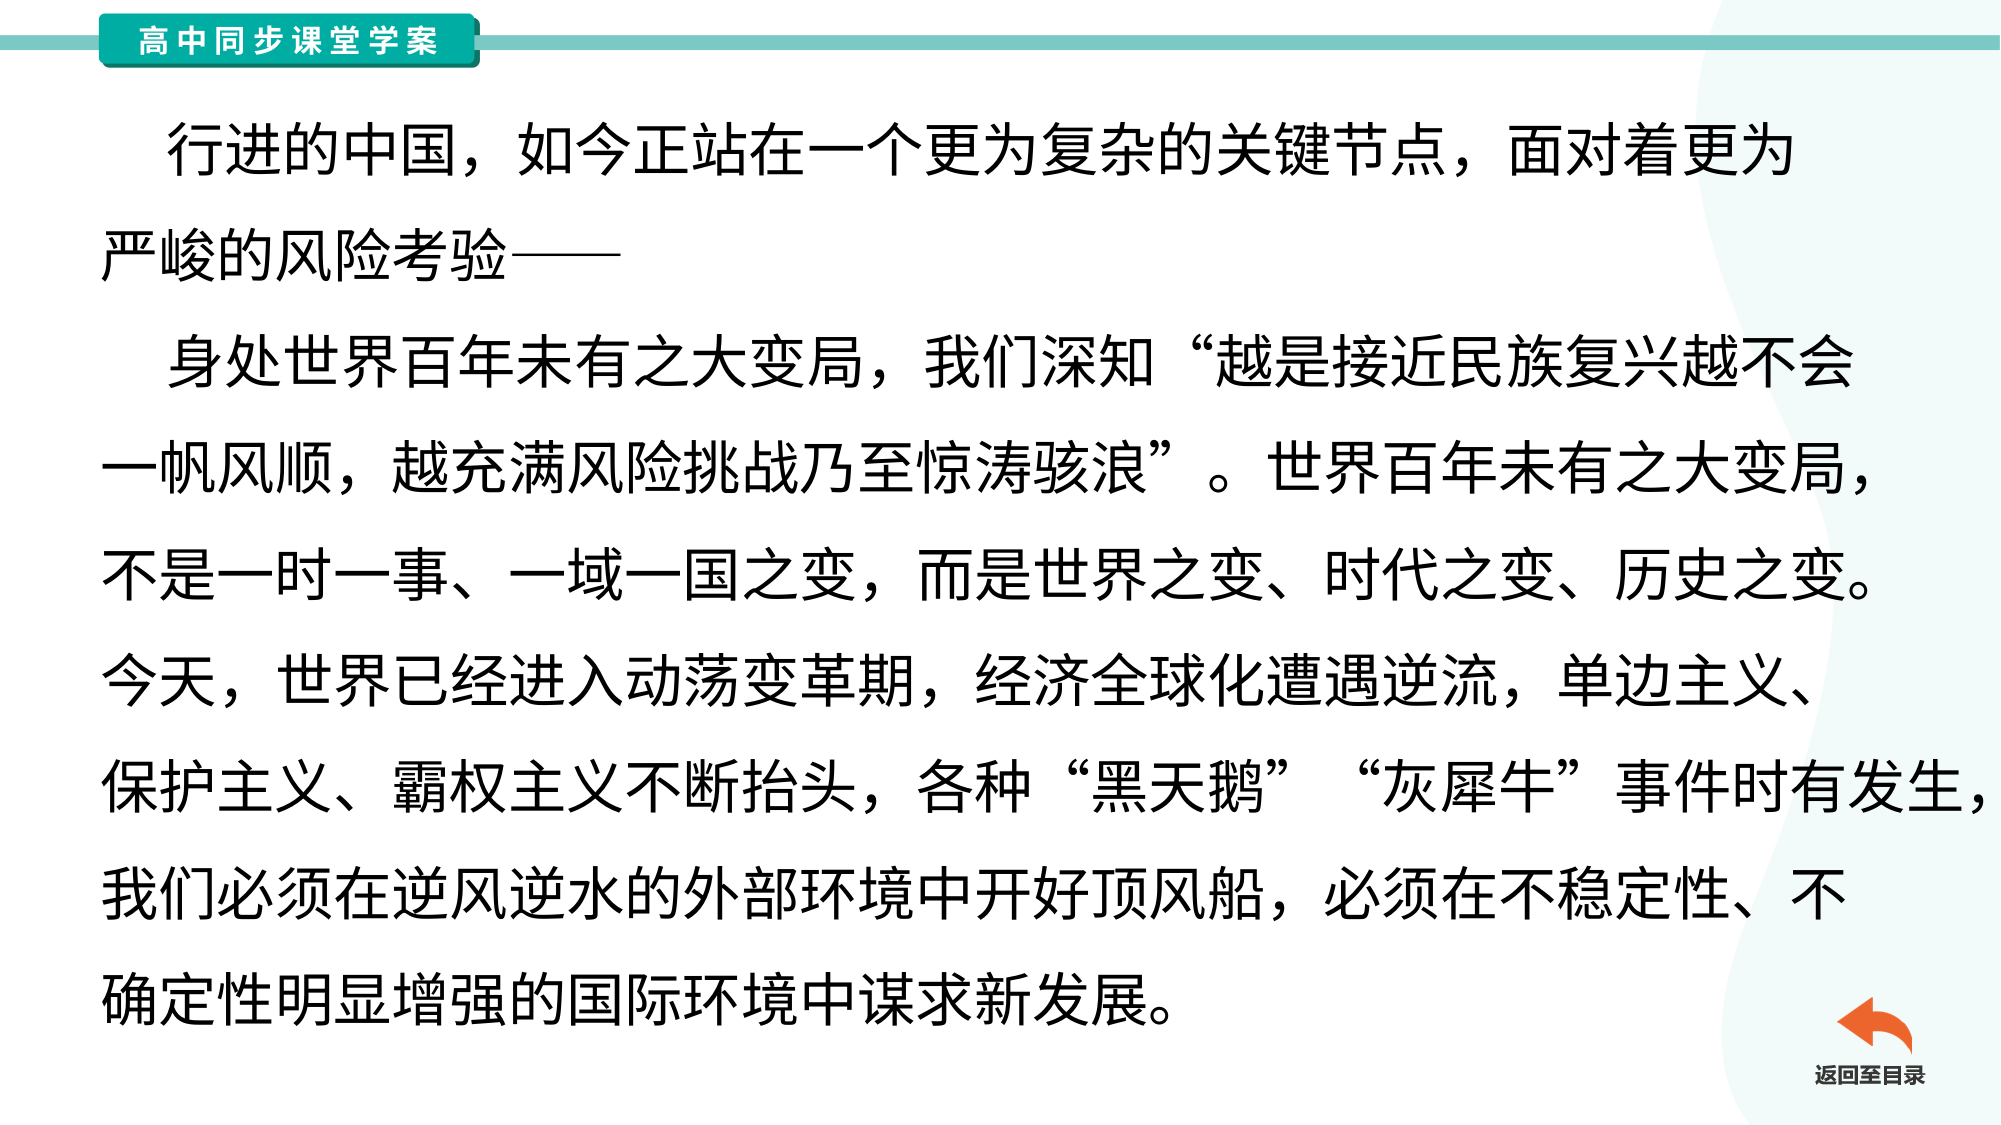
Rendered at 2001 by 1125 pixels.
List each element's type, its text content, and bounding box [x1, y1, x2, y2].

picture [0, 0, 2000, 1125]
text_box 行进的中国，如今正站在一个更为复杂的关键节点，面对着更为 严峻的风险考验—— 身处世界百年未有之大变局，我们深知“越是接近民族复兴越不会 一帆风顺，越充满风险挑战乃至惊涛骇浪”。世界百年未有之大变局， 不是一时一事、一域一国之变，而是世界之变、时代之变、历史之变。 今天，世界已经进入动荡变革期，经济全球化遭遇逆流，单边主义、 保护主义、霸权主义不断抬头，各种“黑天鹅”“灰犀牛”事件时有发生， 我们必须在逆风逆水的外部环境中开好顶风船，必须在不稳定性、不 确定性明显增强的国际环境中谋求新发展。 [100, 76, 1899, 1033]
